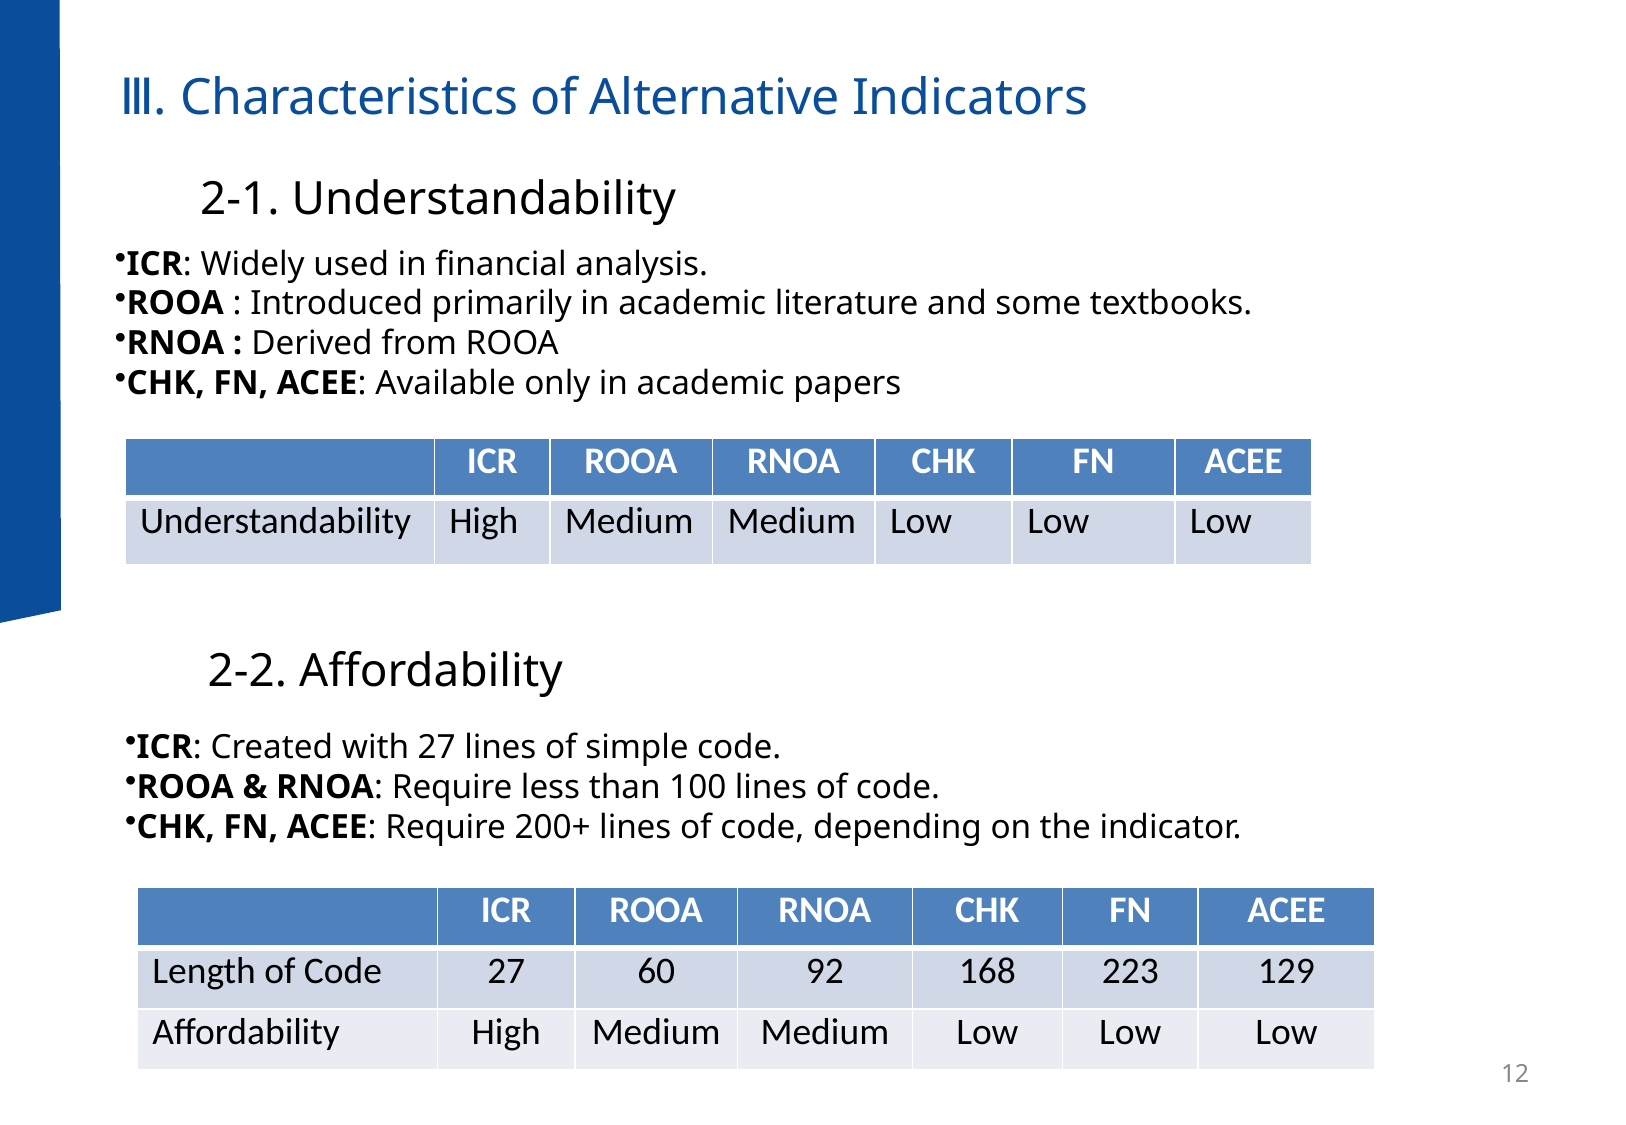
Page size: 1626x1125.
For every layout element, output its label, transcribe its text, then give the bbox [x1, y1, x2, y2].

table_cell Low [913, 1010, 1062, 1069]
text_box Ⅲ. Characteristics of Alternative Indicators [117, 62, 1625, 125]
table_cell Medium [576, 1010, 737, 1069]
table_cell Low [876, 501, 1011, 564]
table_cell Low [1063, 1010, 1197, 1069]
table_header RNOA [713, 439, 874, 495]
table_cell Low [1199, 1010, 1374, 1069]
table_header ICR [435, 439, 549, 495]
slide_number 12 [1495, 1053, 1538, 1125]
table_header ROOA [551, 439, 712, 495]
table_cell 168 [913, 951, 1062, 1008]
table_header ROOA [576, 888, 737, 945]
table_header FN [1013, 439, 1174, 495]
table_cell Medium [738, 1010, 912, 1069]
table_cell Low [1013, 501, 1174, 564]
table_cell High [438, 1010, 574, 1069]
table_cell 60 [576, 951, 737, 1008]
table_header [126, 439, 434, 495]
table_cell 27 [438, 951, 574, 1008]
table_cell Understandability [126, 501, 434, 564]
table_cell 92 [738, 951, 912, 1008]
table_cell 129 [1199, 951, 1374, 1008]
table_header RNOA [738, 888, 912, 945]
table_cell High [435, 501, 549, 564]
table_header ACEE [1199, 888, 1374, 945]
text_box 2-2. Affordability ICR: Created with 27 lines of simple code. ROOA & RNOA: Require less than 100 lines of code. CHK, FN, ACEE: Require 200+ lines of code, depending on the indicator. [124, 638, 1571, 1016]
table_header ICR [438, 888, 574, 945]
table_cell Affordability [138, 1010, 437, 1069]
table_cell Length of Code [138, 951, 437, 1008]
table_cell Medium [551, 501, 712, 564]
table_header FN [1063, 888, 1197, 945]
table_cell Medium [713, 501, 874, 564]
table_header CHK [876, 439, 1011, 495]
table_header ACEE [1176, 439, 1311, 495]
table_cell Low [1176, 501, 1311, 564]
text_box 2-1. Understandability [117, 166, 1563, 281]
text_box ICR: Widely used in financial analysis. ROOA : Introduced primarily in academic literature and some textbooks. RNOA : Derived from ROOA CHK, FN, ACEE: Available only in academic papers [99, 234, 1495, 409]
table_header CHK [913, 888, 1062, 945]
table_cell 223 [1063, 951, 1197, 1008]
table_header [138, 888, 437, 945]
